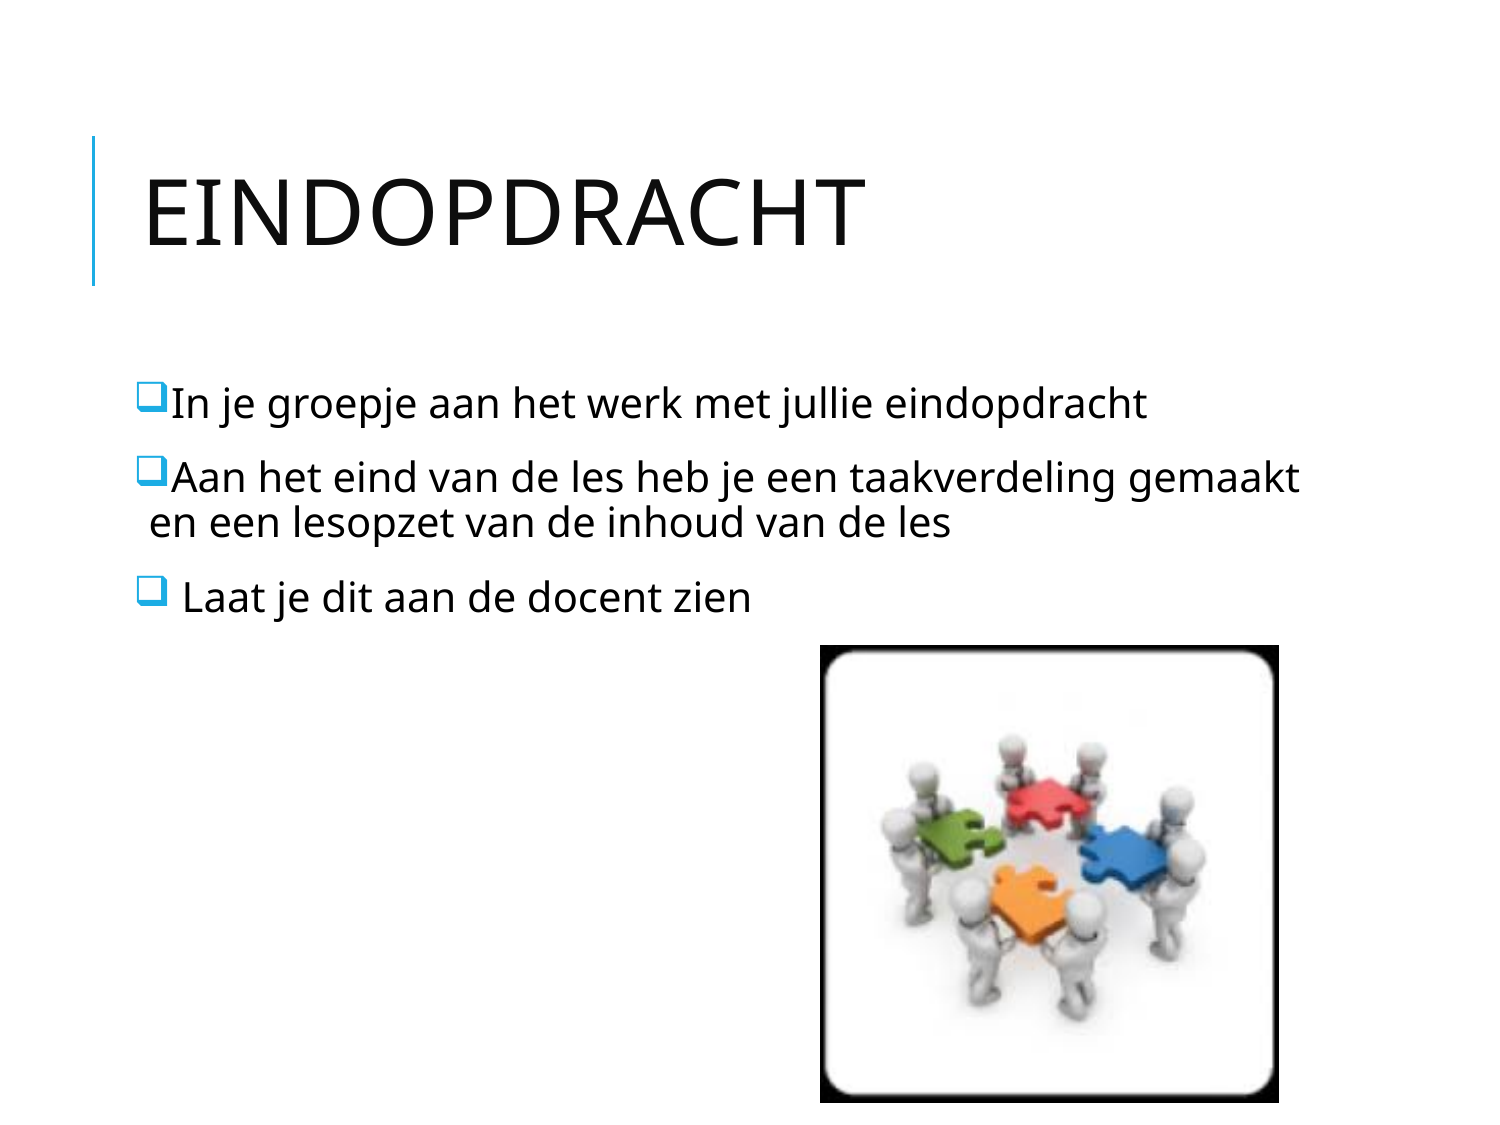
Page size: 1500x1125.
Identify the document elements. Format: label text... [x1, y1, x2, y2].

picture [820, 644, 1279, 1104]
list In je groepje aan het werk met jullie eindopdracht Aan het eind van de les heb je een taakverdeling gemaakt en een lesopzet van de inhoud van de les Laat je dit aan de docent zien [126, 375, 1322, 1035]
title Eindopdracht [126, 96, 1322, 342]
